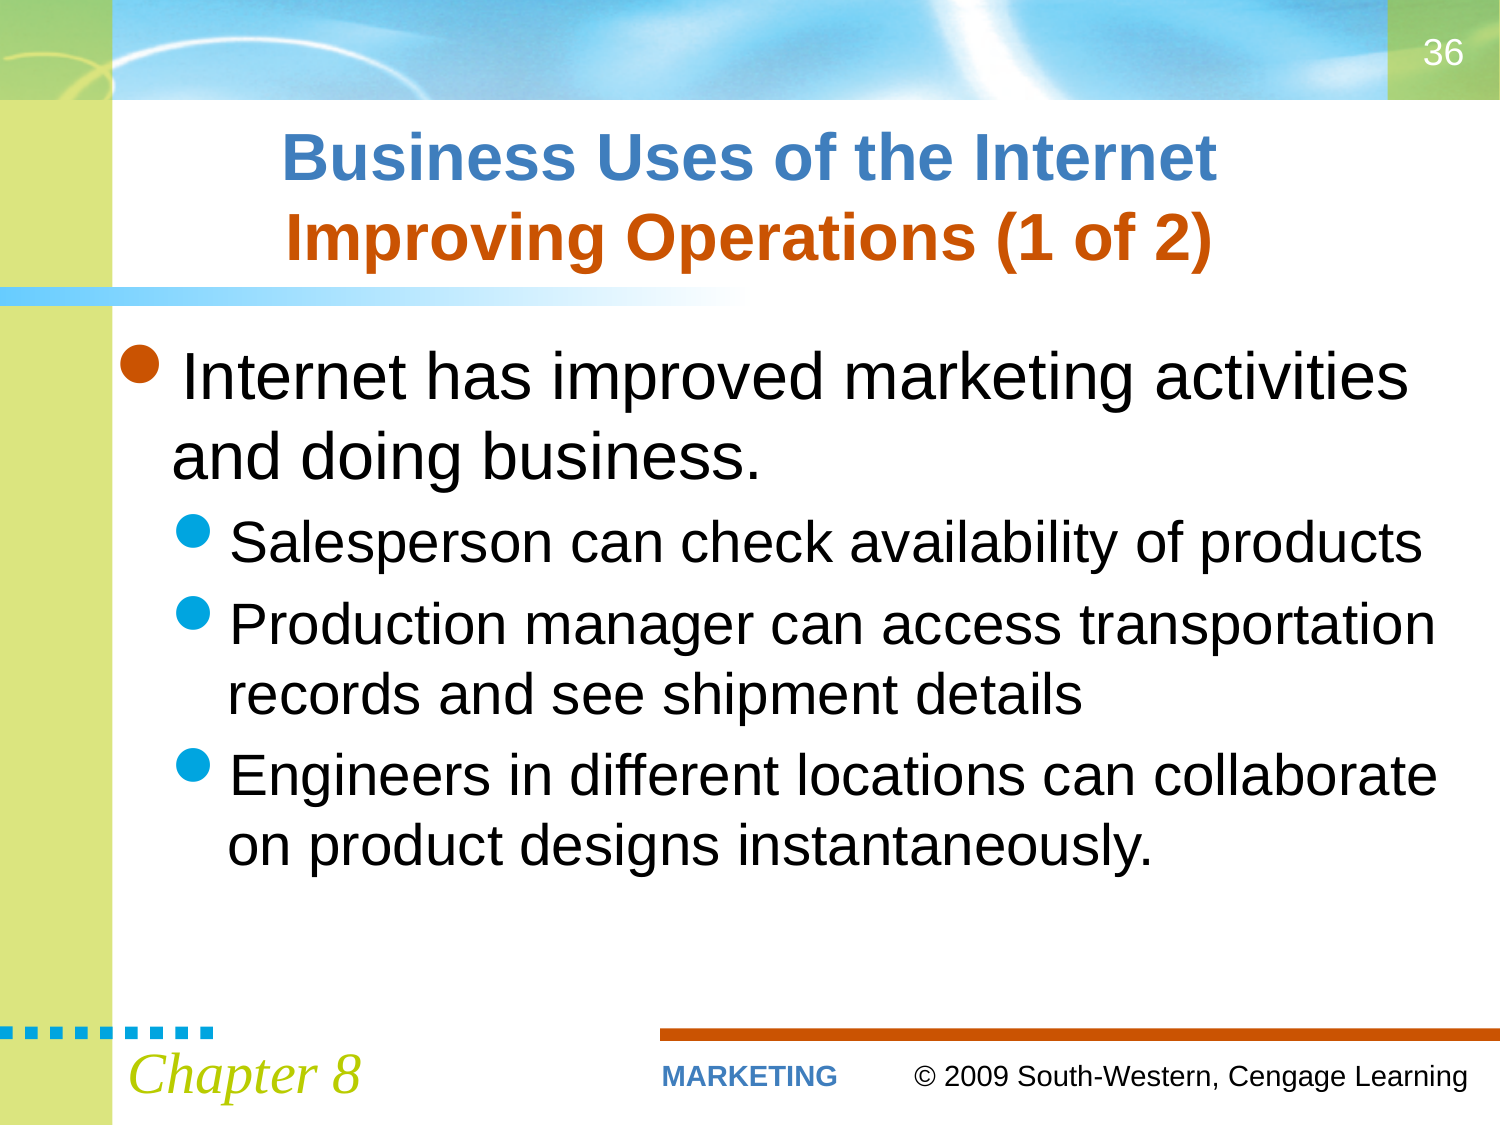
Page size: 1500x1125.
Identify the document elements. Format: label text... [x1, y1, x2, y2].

slide_number 36 [1387, 0, 1500, 101]
title Business Uses of the Internet Improving Operations (1 of 2) [112, 99, 1388, 288]
list Internet has improved marketing activities and doing business. Salesperson can check availability of products Production manager can access transportation records and see shipment details Engineers in different locations can collaborate on product designs instantaneously. [99, 324, 1463, 1001]
footer Chapter 8 [112, 1012, 638, 1113]
